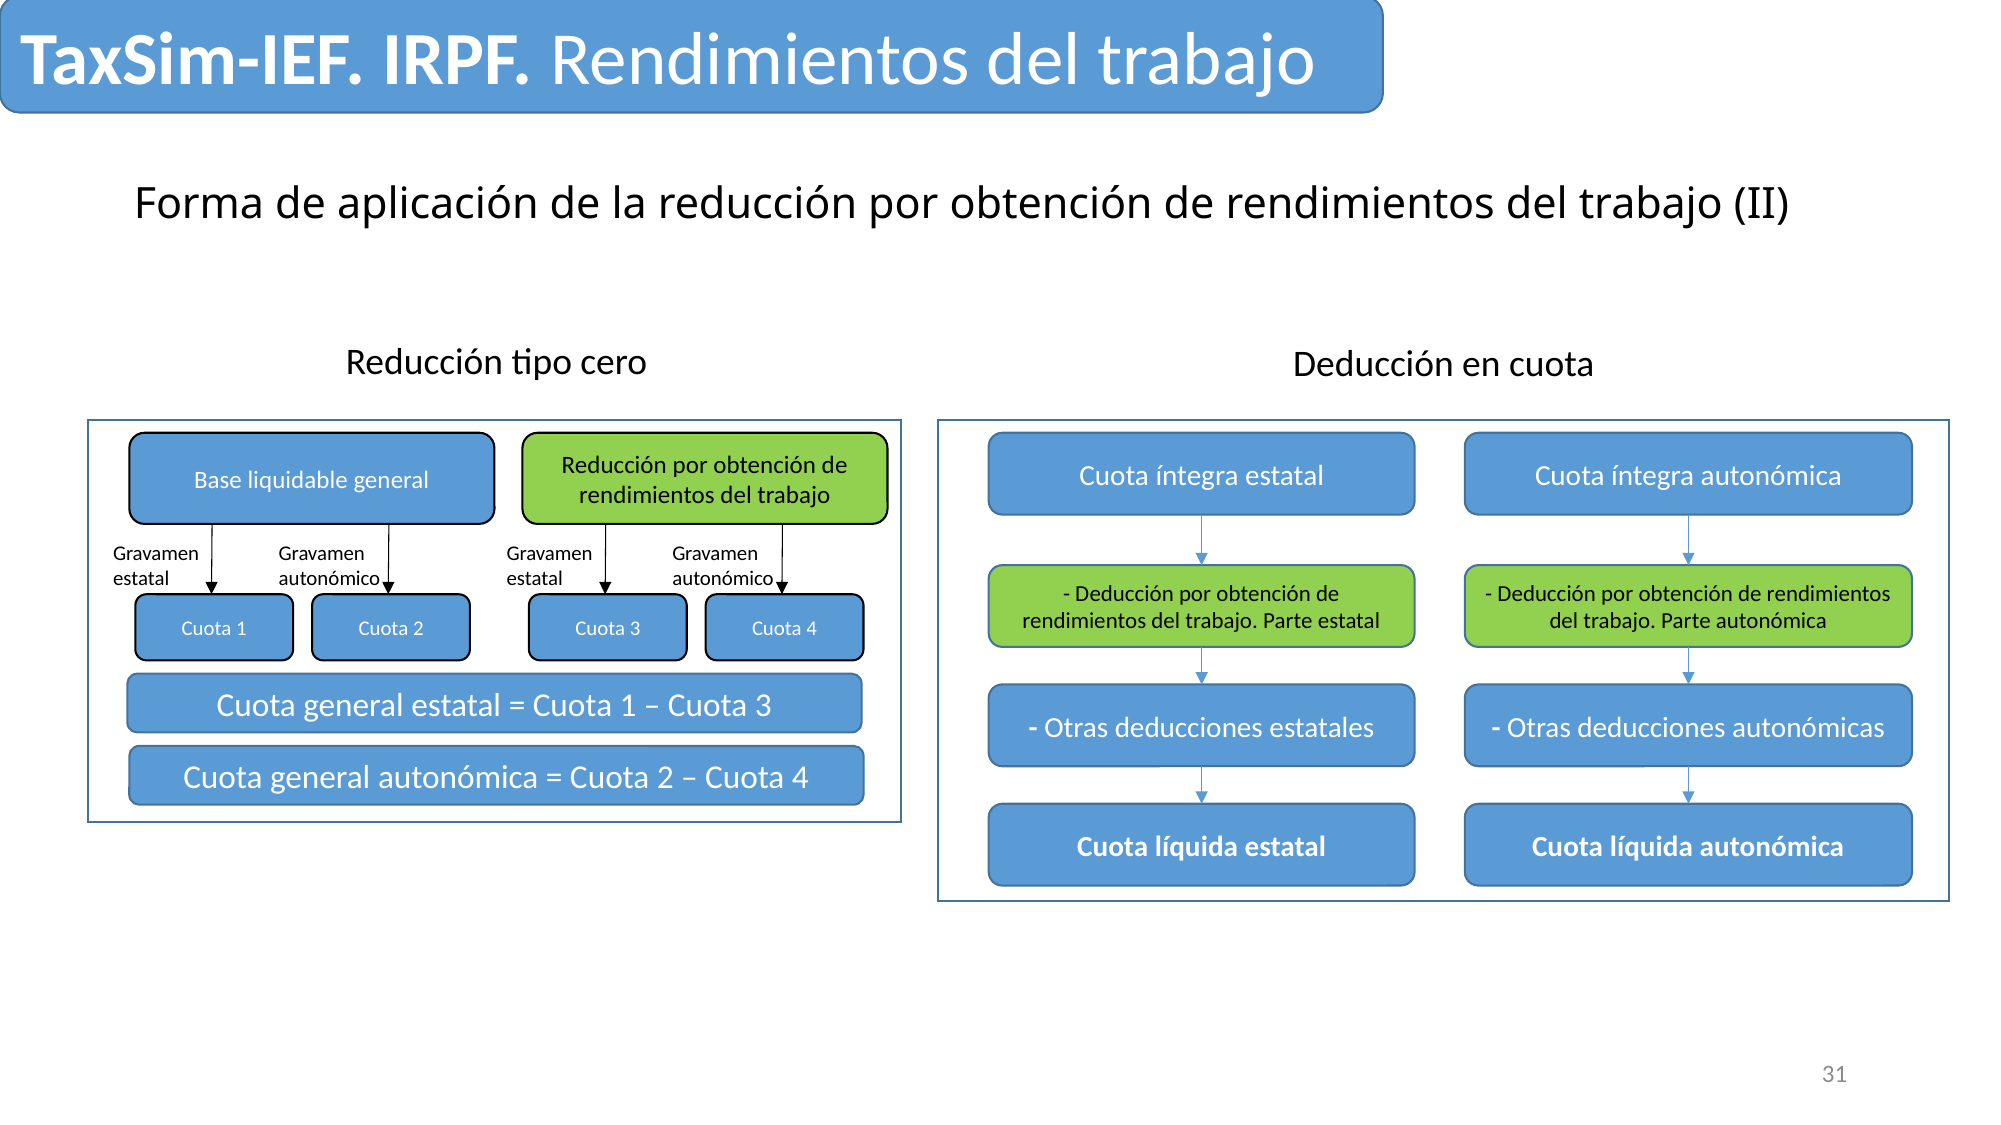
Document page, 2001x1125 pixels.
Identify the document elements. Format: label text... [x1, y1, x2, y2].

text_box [938, 331, 1950, 902]
slide_number 31 [1412, 1042, 1863, 1103]
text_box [87, 329, 902, 822]
text_box TaxSim-IEF. IRPF. Rendimientos del trabajo [0, 0, 1384, 114]
title Forma de aplicación de la reducción por obtención de rendimientos del trabajo (II) [118, 161, 1893, 248]
